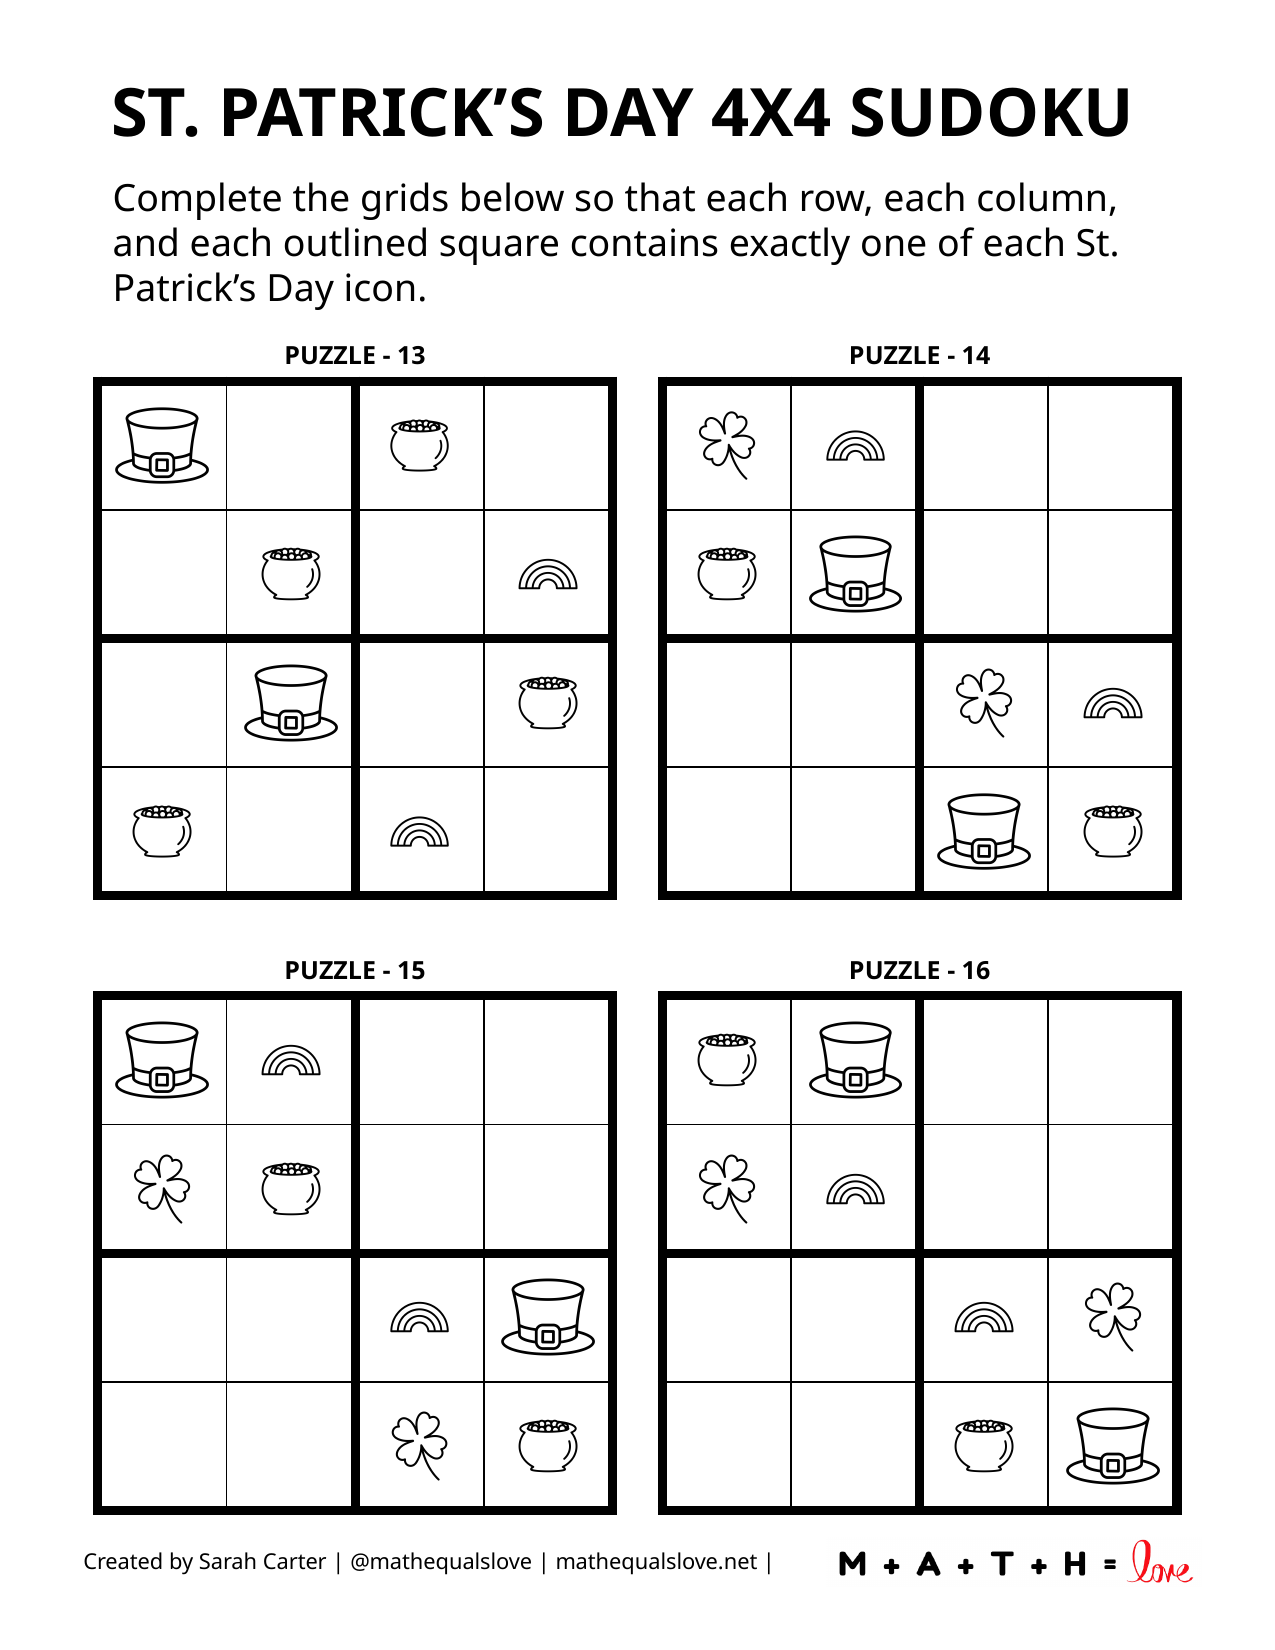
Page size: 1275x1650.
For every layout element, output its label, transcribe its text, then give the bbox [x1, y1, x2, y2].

picture [826, 1536, 1203, 1588]
picture [496, 522, 601, 627]
table_cell [1049, 768, 1172, 891]
table_cell [792, 511, 915, 634]
picture [1060, 650, 1165, 755]
table_header [792, 1000, 915, 1124]
picture [932, 650, 1037, 755]
table_cell [485, 511, 608, 634]
table_cell [667, 768, 790, 891]
table_cell [1049, 1125, 1172, 1249]
table_cell [227, 1383, 351, 1506]
table_header [924, 386, 1047, 509]
picture [674, 1136, 779, 1241]
table_cell [667, 511, 790, 634]
table_cell [227, 643, 351, 766]
table_cell [667, 1258, 790, 1381]
table_header [102, 1000, 226, 1124]
table_header [102, 386, 226, 509]
picture [932, 1394, 1037, 1499]
picture [238, 1008, 343, 1113]
text_box PUZZLE - 16 [662, 954, 1177, 985]
table_header [792, 386, 915, 509]
text_box Complete the grids below so that each row, each column, and each outlined square contains exactly one of each St. Patrick’s Day icon. [97, 166, 1177, 362]
table_header [485, 386, 608, 509]
picture [1060, 1394, 1165, 1499]
table_cell [360, 1125, 483, 1249]
text_box PUZZLE - 13 [97, 362, 613, 370]
table_cell [924, 1125, 1047, 1249]
table_header [227, 1000, 351, 1124]
table_cell [792, 768, 915, 891]
table_cell [227, 1125, 351, 1249]
table_cell [792, 1383, 915, 1506]
picture [1060, 779, 1165, 884]
table_cell [667, 643, 790, 766]
table_cell [360, 511, 483, 634]
table_cell [792, 643, 915, 766]
table_header [227, 386, 351, 509]
picture [674, 522, 779, 627]
picture [238, 650, 343, 755]
table_cell [227, 1258, 351, 1381]
picture [932, 779, 1037, 884]
table_cell [102, 1383, 226, 1506]
table_cell [1049, 511, 1172, 634]
table_cell [924, 768, 1047, 891]
table_cell [360, 643, 483, 766]
table_cell [102, 643, 226, 766]
table_cell [102, 768, 226, 891]
text_box Created by Sarah Carter | @mathequalslove | mathequalslove.net | [68, 1540, 826, 1582]
table_cell [1049, 1383, 1172, 1506]
picture [496, 650, 601, 755]
table_header [360, 1000, 483, 1124]
table_cell [360, 1383, 483, 1506]
table_cell [924, 643, 1047, 766]
table_header [667, 1000, 790, 1124]
table_cell [924, 511, 1047, 634]
table_cell [924, 1383, 1047, 1506]
table_cell [792, 1258, 915, 1381]
table_header [360, 386, 483, 509]
picture [110, 1136, 215, 1241]
table_cell [485, 1125, 608, 1249]
table_cell [485, 643, 608, 766]
table_cell [1049, 1258, 1172, 1381]
text_box PUZZLE - 15 [97, 954, 613, 985]
picture [110, 779, 215, 884]
picture [674, 393, 779, 498]
table_cell [102, 511, 226, 634]
picture [1060, 1265, 1165, 1370]
table_cell [1049, 643, 1172, 766]
picture [496, 1265, 601, 1370]
table_cell [227, 511, 351, 634]
table_cell [792, 1125, 915, 1249]
text_box ST. PATRICK’S DAY 4X4 SUDOKU [68, 62, 1178, 158]
table_header [1049, 1000, 1172, 1124]
picture [932, 1265, 1037, 1370]
picture [803, 1008, 908, 1113]
text_box PUZZLE - 14 [662, 362, 1177, 370]
table_cell [667, 1125, 790, 1249]
picture [238, 1136, 343, 1241]
table_cell [360, 1258, 483, 1381]
table_cell [485, 1258, 608, 1381]
table_cell [102, 1258, 226, 1381]
table_cell [924, 1258, 1047, 1381]
picture [674, 1008, 779, 1113]
picture [110, 393, 215, 498]
table_cell [485, 1383, 608, 1506]
picture [367, 779, 472, 884]
table_cell [485, 768, 608, 891]
table_cell [360, 768, 483, 891]
picture [367, 1265, 472, 1370]
picture [238, 522, 343, 627]
picture [110, 1008, 215, 1113]
table_header [485, 1000, 608, 1124]
picture [803, 522, 908, 627]
picture [496, 1394, 601, 1499]
table_cell [667, 1383, 790, 1506]
table_header [667, 386, 790, 509]
picture [367, 393, 472, 498]
picture [803, 393, 908, 498]
table_header [1049, 386, 1172, 509]
table_header [924, 1000, 1047, 1124]
table_cell [227, 768, 351, 891]
picture [367, 1394, 472, 1499]
picture [803, 1136, 908, 1241]
table_cell [102, 1125, 226, 1249]
